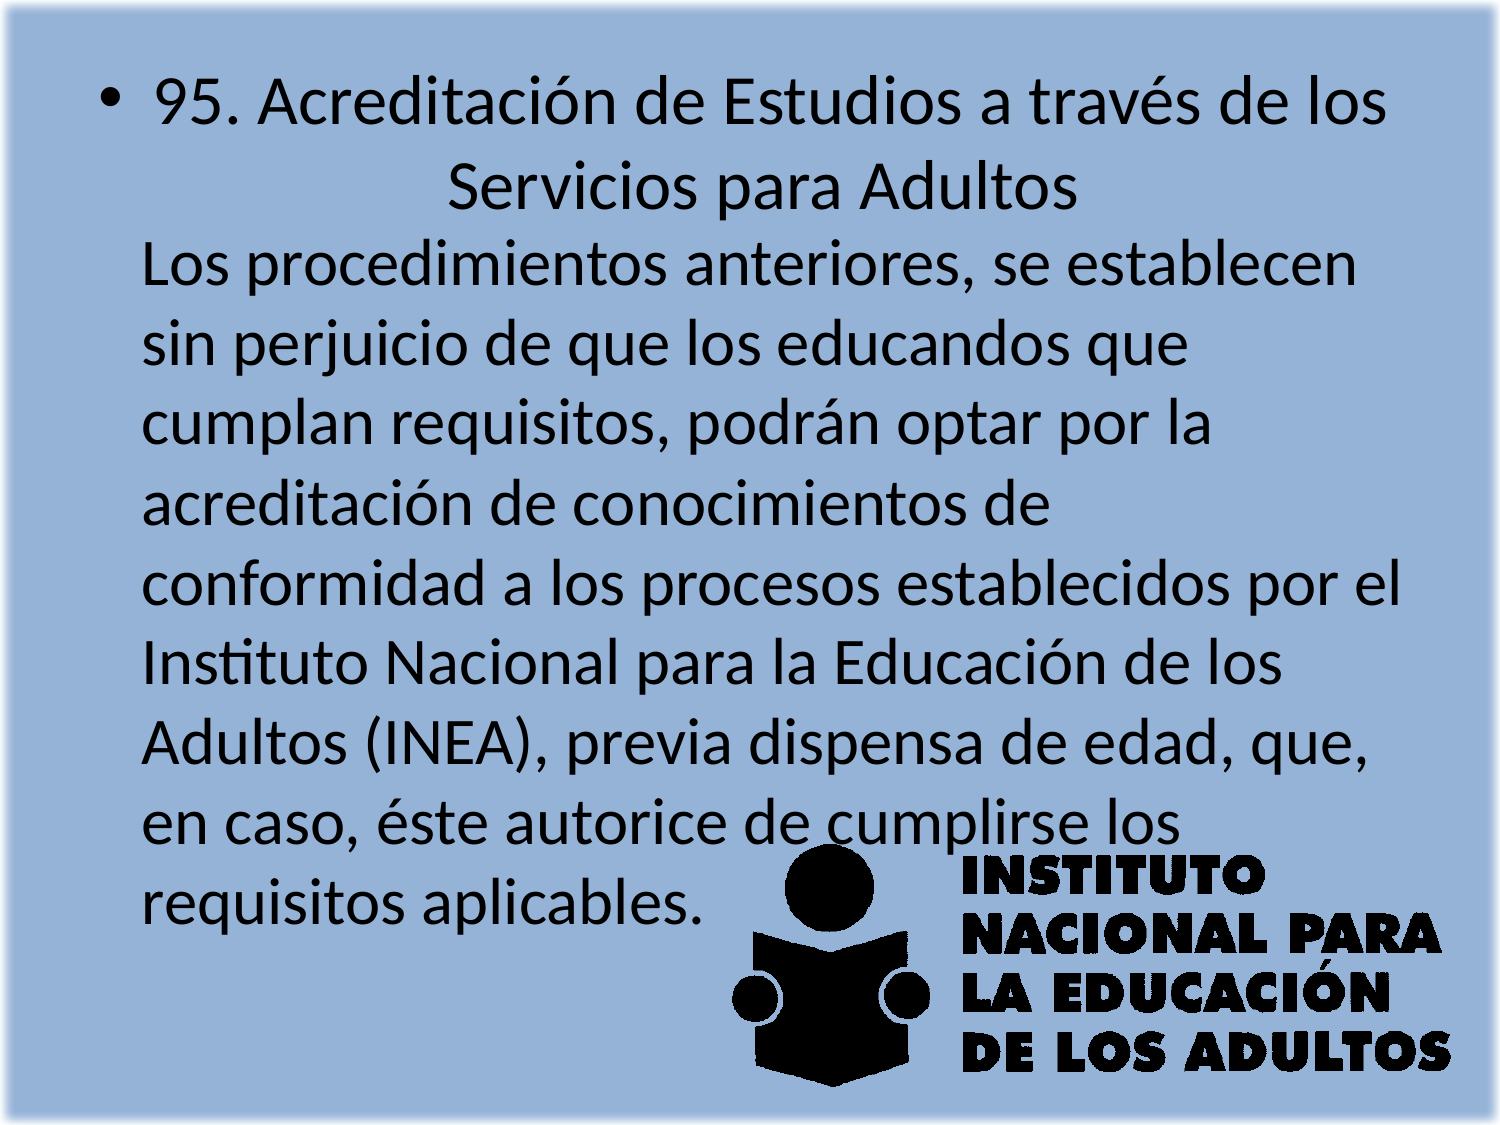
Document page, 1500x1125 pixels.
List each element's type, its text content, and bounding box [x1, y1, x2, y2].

text_box [14, 14, 1487, 1112]
picture [726, 827, 1466, 1088]
list Los procedimientos anteriores, se establecen sin perjuicio de que los educandos que cumplan requisitos, podrán optar por la acreditación de conocimientos de conformidad a los procesos establecidos por el Instituto Nacional para la Educación de los Adultos (INEA), previa dispensa de edad, que, en caso, éste autorice de cumplirse los requisitos aplicables. [70, 210, 1421, 954]
title 95. Acreditación de Estudios a través de los Servicios para Adultos [75, 45, 1425, 233]
